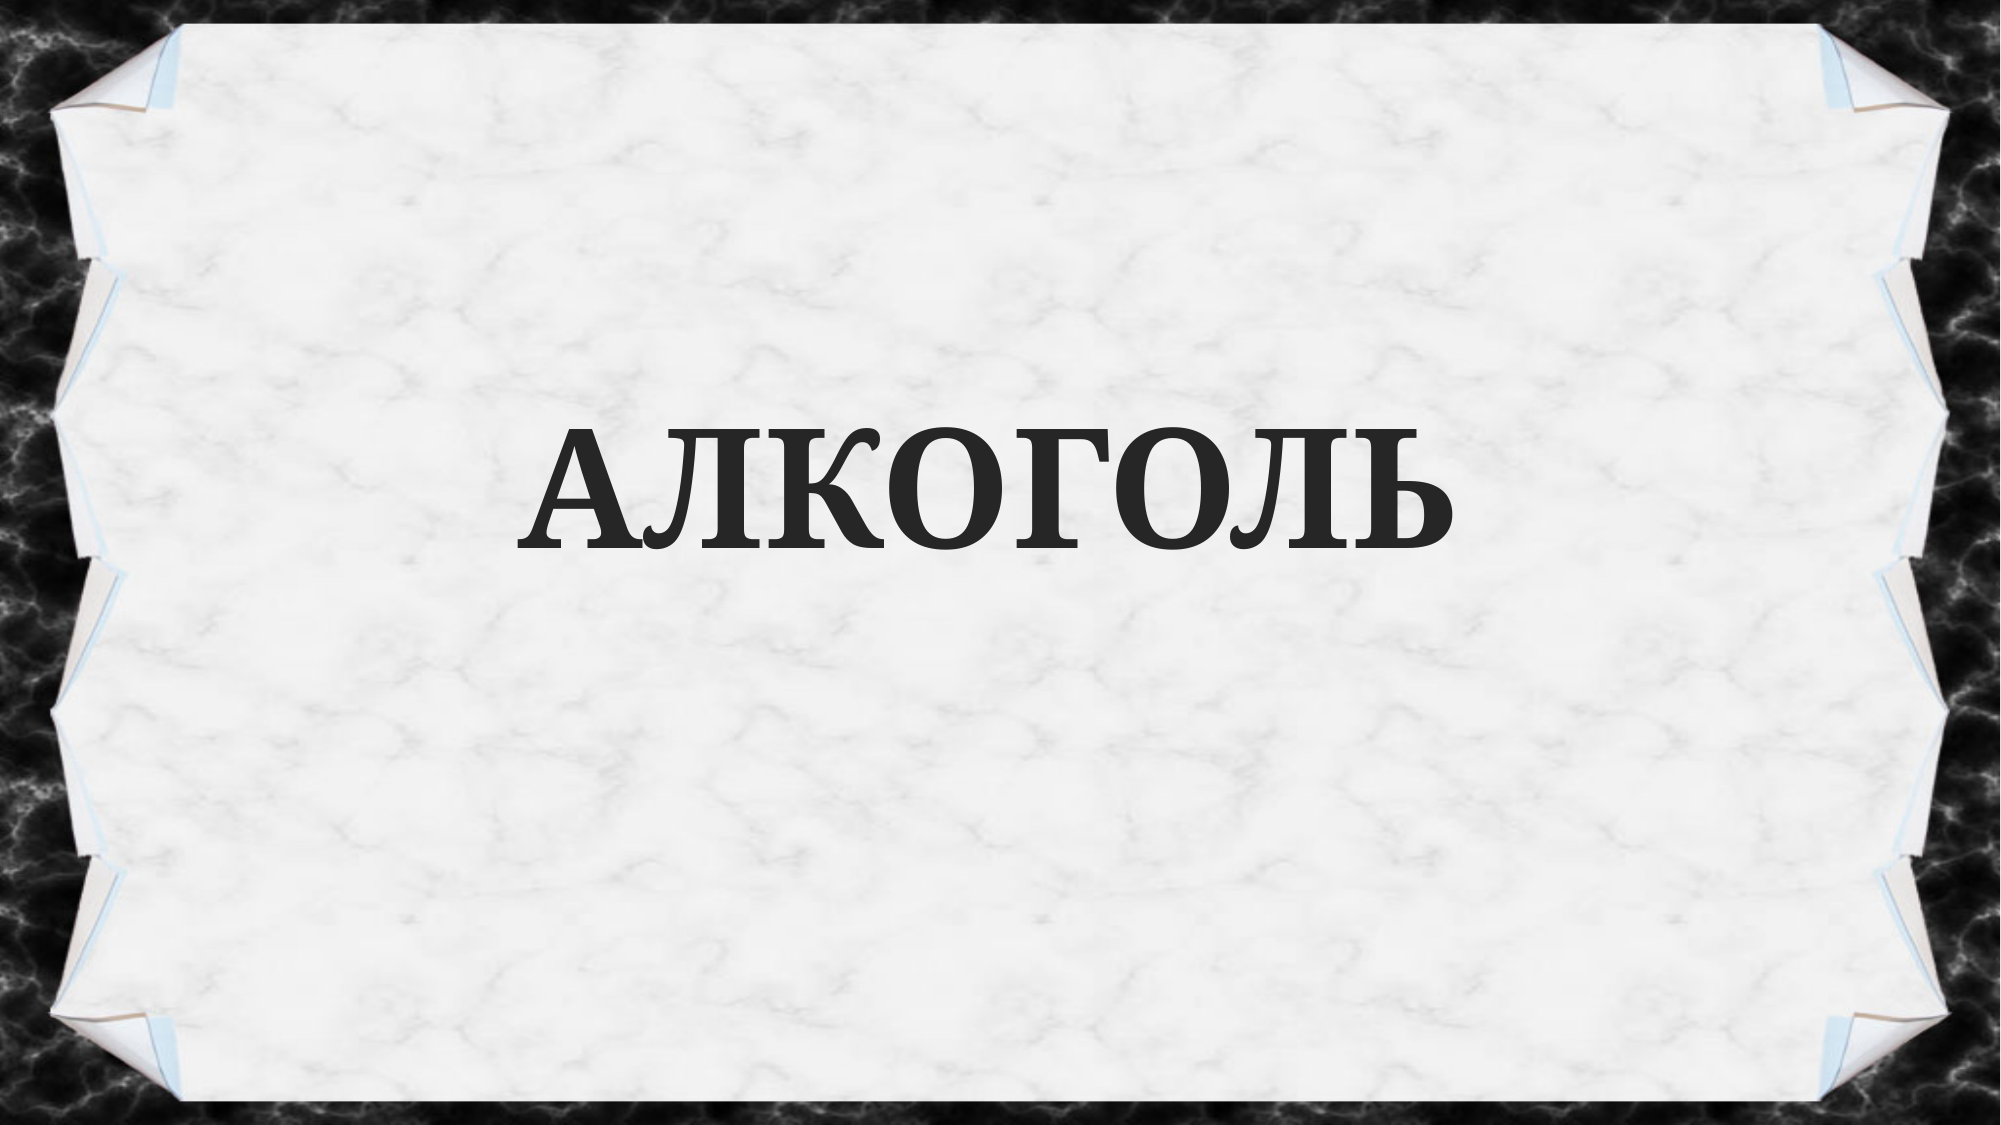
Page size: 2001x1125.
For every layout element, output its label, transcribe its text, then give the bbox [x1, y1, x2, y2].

text_box АЛКОГОЛЬ [194, 374, 1783, 590]
picture [0, 0, 2001, 1125]
